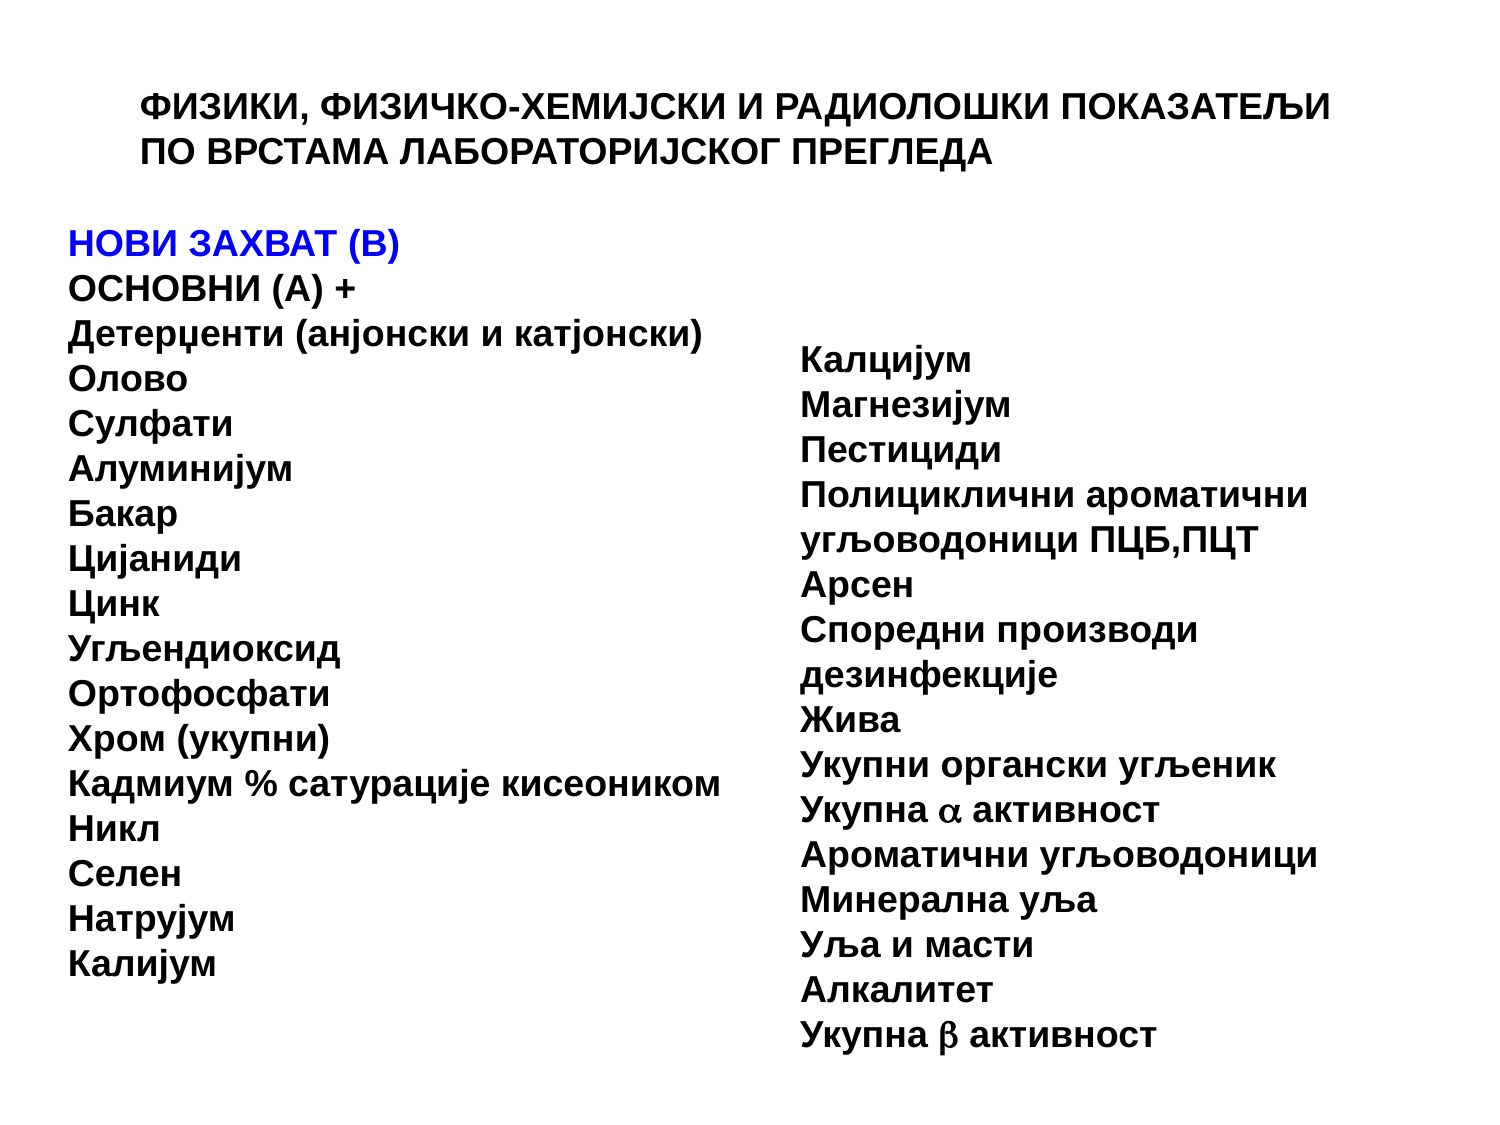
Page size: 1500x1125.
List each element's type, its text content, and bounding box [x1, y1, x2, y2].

text_box ФИЗИКИ, ФИЗИЧКО-ХЕМИЈСКИ И РАДИОЛОШКИ ПОКАЗАТЕЉИ ПО ВРСТАМА ЛАБОРАТОРИЈСКОГ ПРЕГЛЕДА [124, 74, 1400, 180]
text_box Калцијум Магнезијум Пестициди Полициклични ароматични угљоводоници ПЦБ,ПЦТ Арсен Споредни производи дезинфекције Жива Укупни органски угљеник Укупна  активност Ароматични угљоводоници Минерална уља Уља и масти Алкалитет Укупна  активност [785, 282, 1448, 1107]
text_box НОВИ ЗАХВАТ (В) ОСНОВНИ (А) + Детерџенти (анјонски и катјонски) Олово Сулфати Алуминијум Бакар Цијаниди Цинк Угљендиоксид Ортофосфати Хром (укупни) Кадмиум % сатурације кисеоником Никл Селен Натрујум Калијум [53, 211, 750, 1042]
